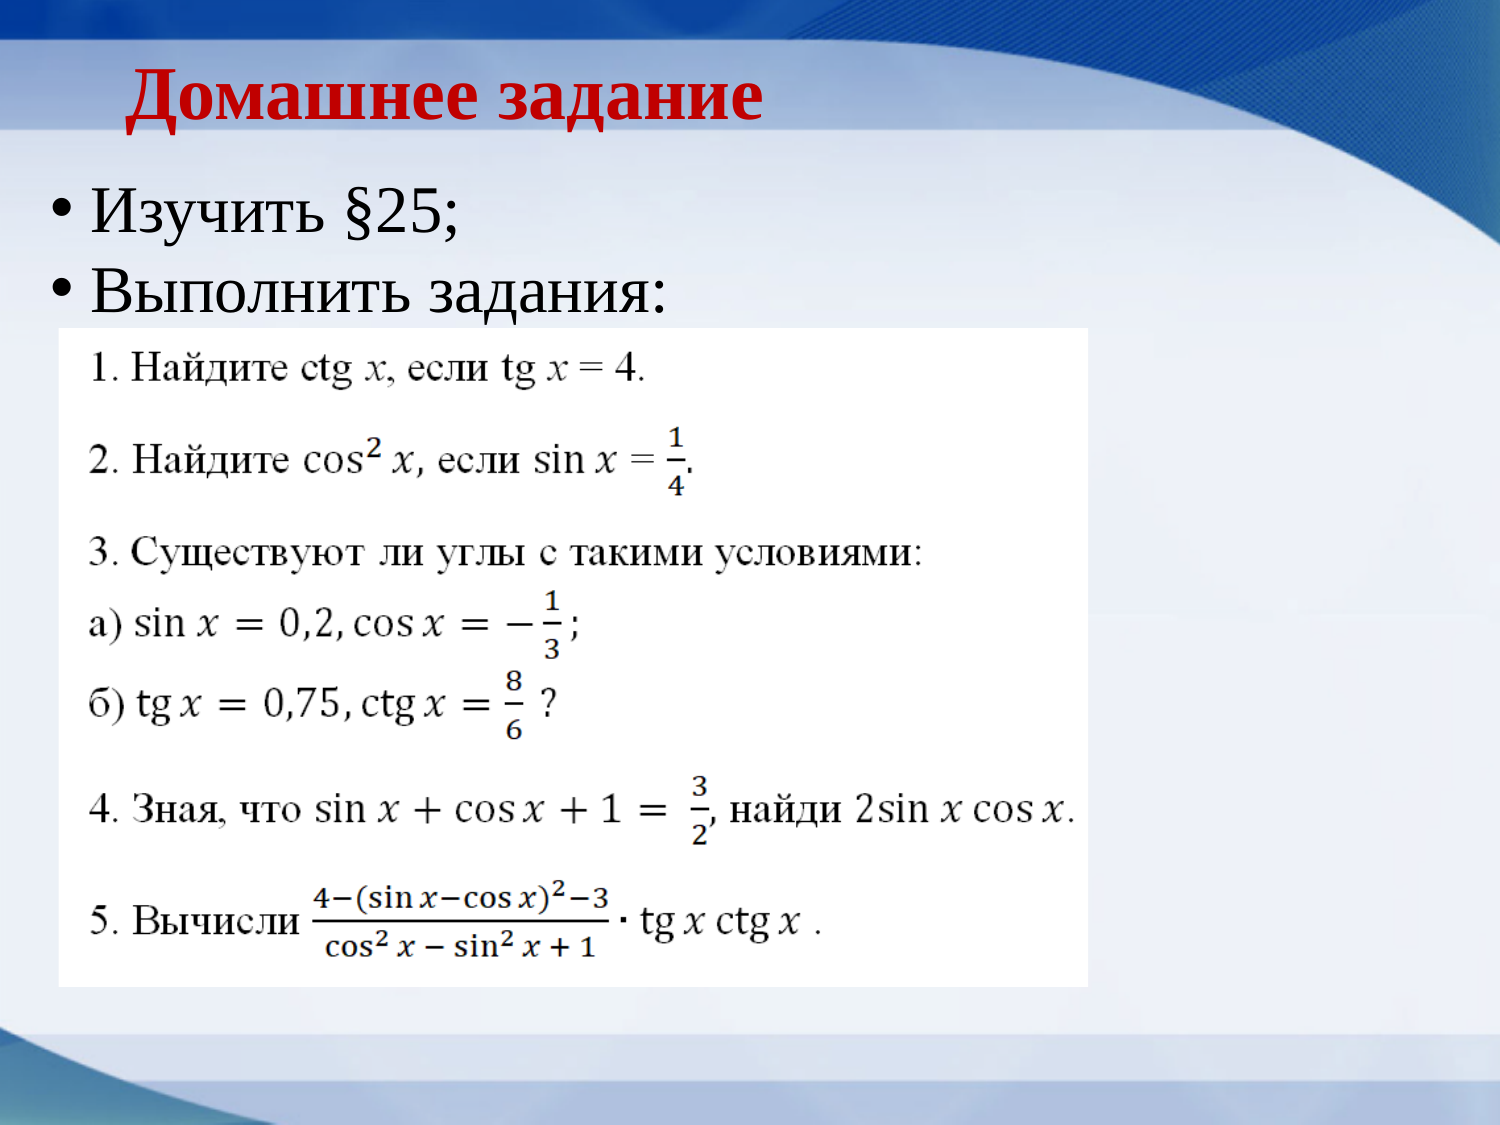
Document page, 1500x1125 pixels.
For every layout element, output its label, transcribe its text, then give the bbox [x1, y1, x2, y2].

text_box Изучить §25; Выполнить задания: [35, 152, 1386, 340]
title Домашнее задание [0, 35, 891, 235]
picture [0, 0, 1500, 1125]
